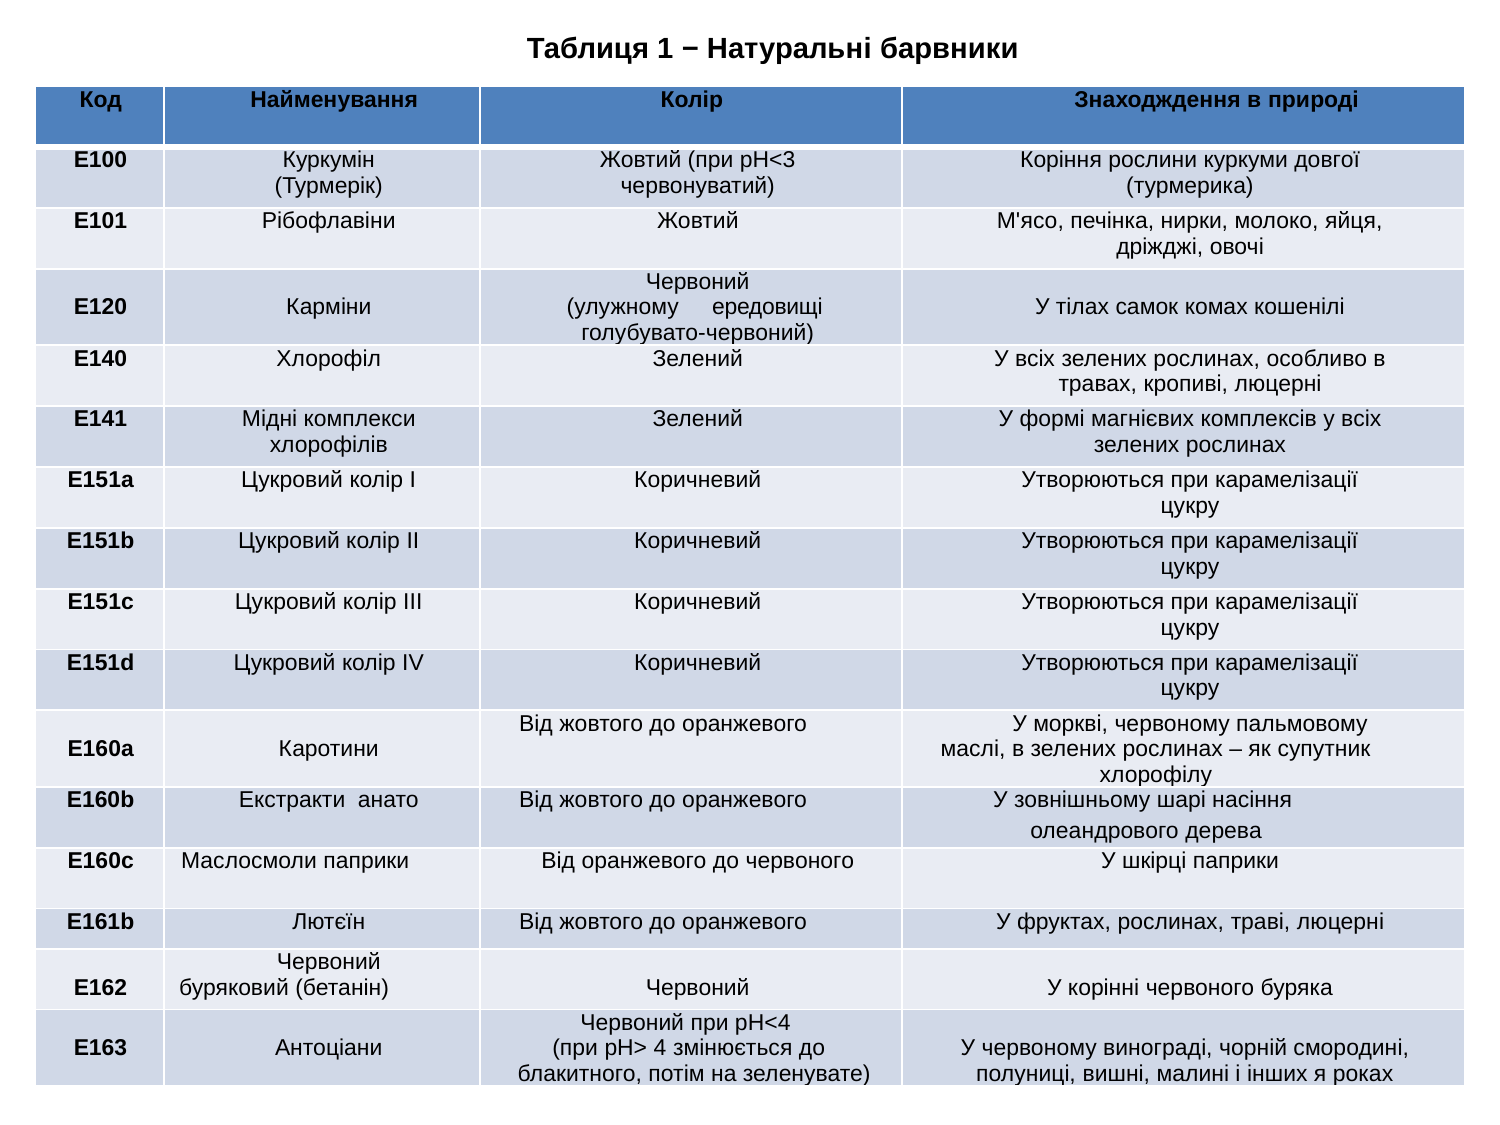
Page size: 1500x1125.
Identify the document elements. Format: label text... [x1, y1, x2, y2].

table_header Код [36, 87, 163, 144]
table_cell Цукровий колір I [165, 468, 479, 527]
table_cell Жовтий [481, 209, 901, 268]
table_cell Утворюються при карамелізації цукру [903, 650, 1464, 709]
table_cell Екстракти анато [165, 788, 479, 847]
table_cell Каротини [165, 711, 479, 786]
table_cell Е120 [36, 270, 163, 344]
table_cell E151d [36, 650, 163, 709]
table_cell Цукровий колір IV [165, 650, 479, 709]
table_header Найменування [165, 87, 479, 144]
table_cell М'ясо, печінка, нирки, молоко, яйця, дріжджі, овочі [903, 209, 1464, 268]
table_cell Червоний буряковий (бетанін) [165, 950, 479, 1009]
table_cell Від жовтого до оранжевого [481, 711, 901, 786]
table_cell У моркві, червоному пальмовому маслі, в зелених рослинах – як супутник хлорофілу [903, 711, 1464, 786]
table_cell Антоціани [165, 1010, 479, 1085]
table_cell Коричневий [481, 468, 901, 527]
table_cell Карміни [165, 270, 479, 344]
table_cell Коричневий [481, 529, 901, 588]
table_cell Цукровий колір III [165, 590, 479, 649]
table_cell Від жовтого до оранжевого [481, 788, 901, 847]
table_cell Зелений [481, 407, 901, 466]
table_cell Куркумін (Турмерік) [165, 150, 479, 207]
table_cell E151c [36, 590, 163, 649]
table_cell Утворюються при карамелізації цукру [903, 590, 1464, 649]
table_cell Зелений [481, 346, 901, 405]
table_cell Е140 [36, 346, 163, 405]
table_cell Маслосмоли паприки [165, 849, 479, 908]
table_cell E160c [36, 849, 163, 908]
table_cell Коричневий [481, 590, 901, 649]
table_cell E163 [36, 1010, 163, 1085]
table_cell Лютєїн [165, 909, 479, 948]
table_cell Е151а [36, 468, 163, 527]
table_header Знаходждення в природі [903, 87, 1464, 144]
table_cell Утворюються при карамелізації цукру [903, 529, 1464, 588]
table_cell Рібофлавіни [165, 209, 479, 268]
table_cell Е151b [36, 529, 163, 588]
table_cell E160a [36, 711, 163, 786]
table_cell У всіх зелених рослинах, особливо в травах, кропиві, люцерні [903, 346, 1464, 405]
table_cell Е101 [36, 209, 163, 268]
table_cell E160b [36, 788, 163, 847]
table_cell Утворюються при карамелізації цукру [903, 468, 1464, 527]
table_cell Е141 [36, 407, 163, 466]
table_cell Коріння рослини куркуми довгої (турмерика) [903, 150, 1464, 207]
table_cell У формі магнієвих комплексів у всіх зелених рослинах [903, 407, 1464, 466]
table_cell Цукровий колір II [165, 529, 479, 588]
table_cell У шкірці паприки [903, 849, 1464, 908]
table_cell E162 [36, 950, 163, 1009]
table_cell У фруктах, рослинах, траві, люцерні [903, 909, 1464, 948]
table_cell Червоний (улужному ередовищі голубувато-червоний) [481, 270, 901, 344]
table_cell Коричневий [481, 650, 901, 709]
table_cell Від жовтого до оранжевого [481, 909, 901, 948]
table_cell У корінні червоного буряка [903, 950, 1464, 1009]
table_cell У зовнішньому шарі насіння олеандрового дерева [903, 788, 1464, 847]
table_cell Червоний при рН<4 (при рН> 4 змінюється до блакитного, потім на зеленувате) [481, 1010, 901, 1085]
table_header Колір [481, 87, 901, 144]
table_cell Мідні комплекси хлорофілів [165, 407, 479, 466]
table_cell E161b [36, 909, 163, 948]
table_cell Хлорофіл [165, 346, 479, 405]
table_cell Червоний [481, 950, 901, 1009]
table_cell У червоному винограді, чорній смородині, полуниці, вишні, малині і інших я роках [903, 1010, 1464, 1085]
title Таблиця 1 − Натуральні барвники [128, 0, 1425, 85]
table_cell Е100 [36, 150, 163, 207]
table_cell У тілах самок комах кошенілі [903, 270, 1464, 344]
table_cell Від оранжевого до червоного [481, 849, 901, 908]
table_cell Жовтий (при рН<3 червонуватий) [481, 150, 901, 207]
